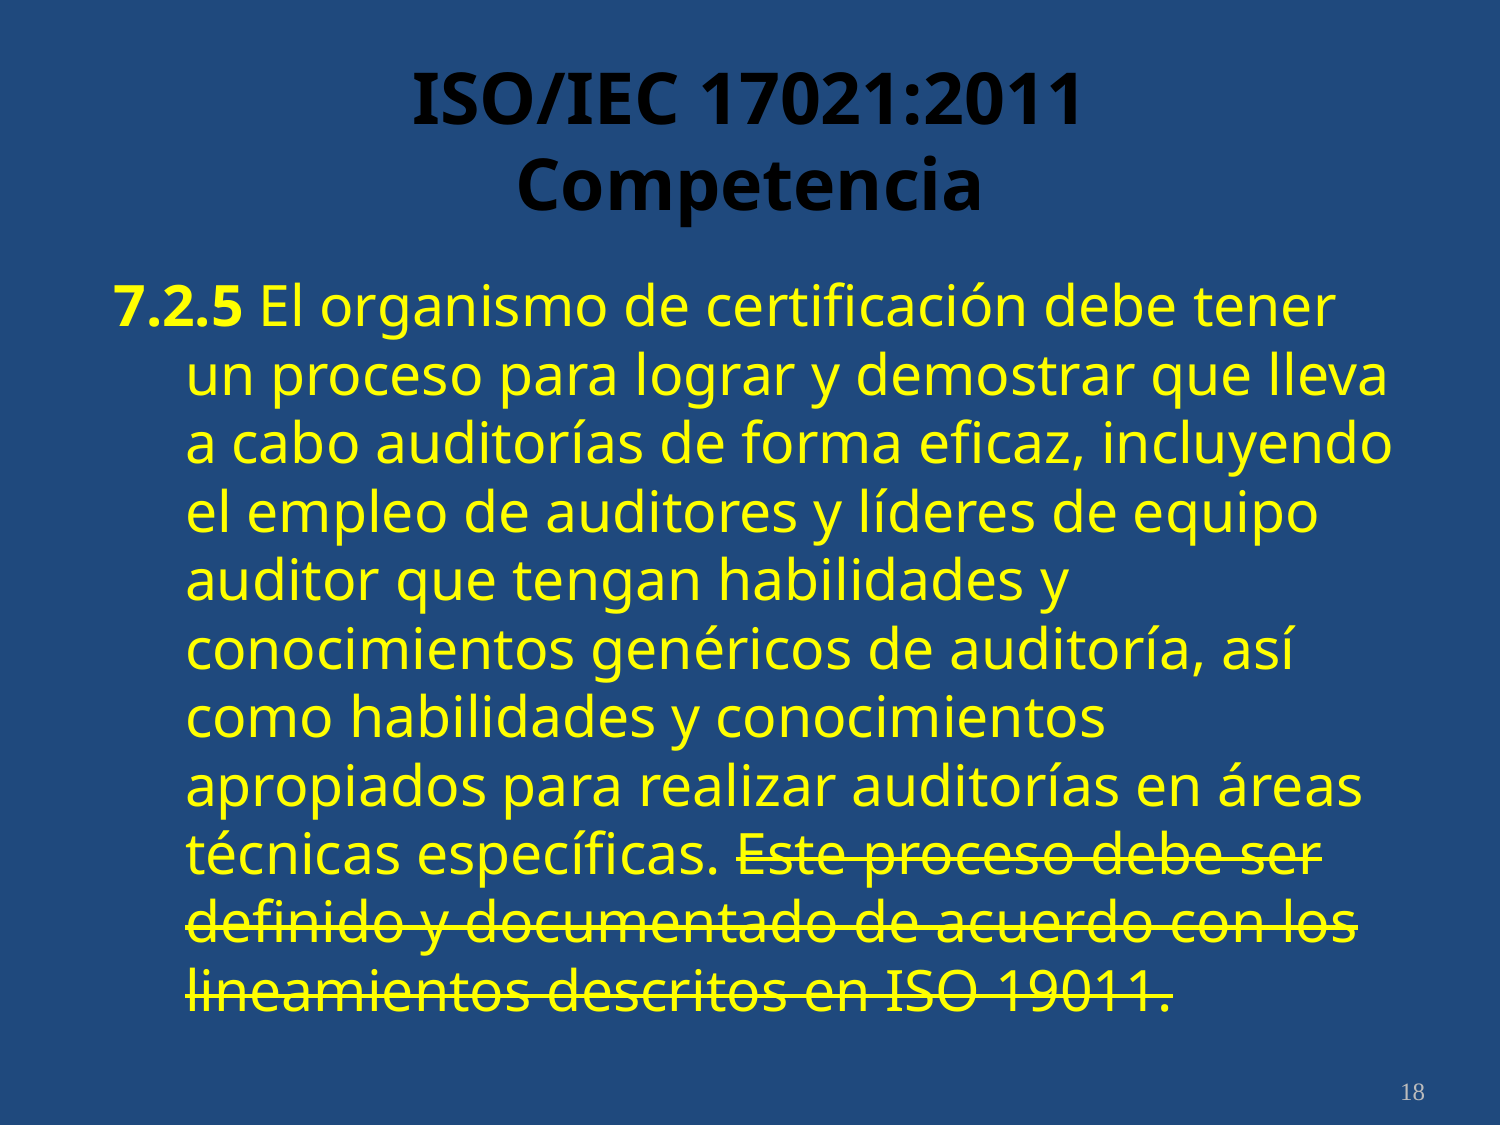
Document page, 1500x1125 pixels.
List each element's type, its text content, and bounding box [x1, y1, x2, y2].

title ISO/IEC 17021:2011 Competencia [75, 45, 1425, 233]
list 7.2.5 El organismo de certificación debe tener un proceso para lograr y demostrar que lleva a cabo auditorías de forma eficaz, incluyendo el empleo de auditores y líderes de equipo auditor que tengan habilidades y conocimientos genéricos de auditoría, así como habilidades y conocimientos apropiados para realizar auditorías en áreas técnicas específicas. Este proceso debe ser definido y documentado de acuerdo con los lineamientos descritos en ISO 19011. [75, 262, 1425, 1035]
slide_number 18 [1299, 1052, 1425, 1113]
